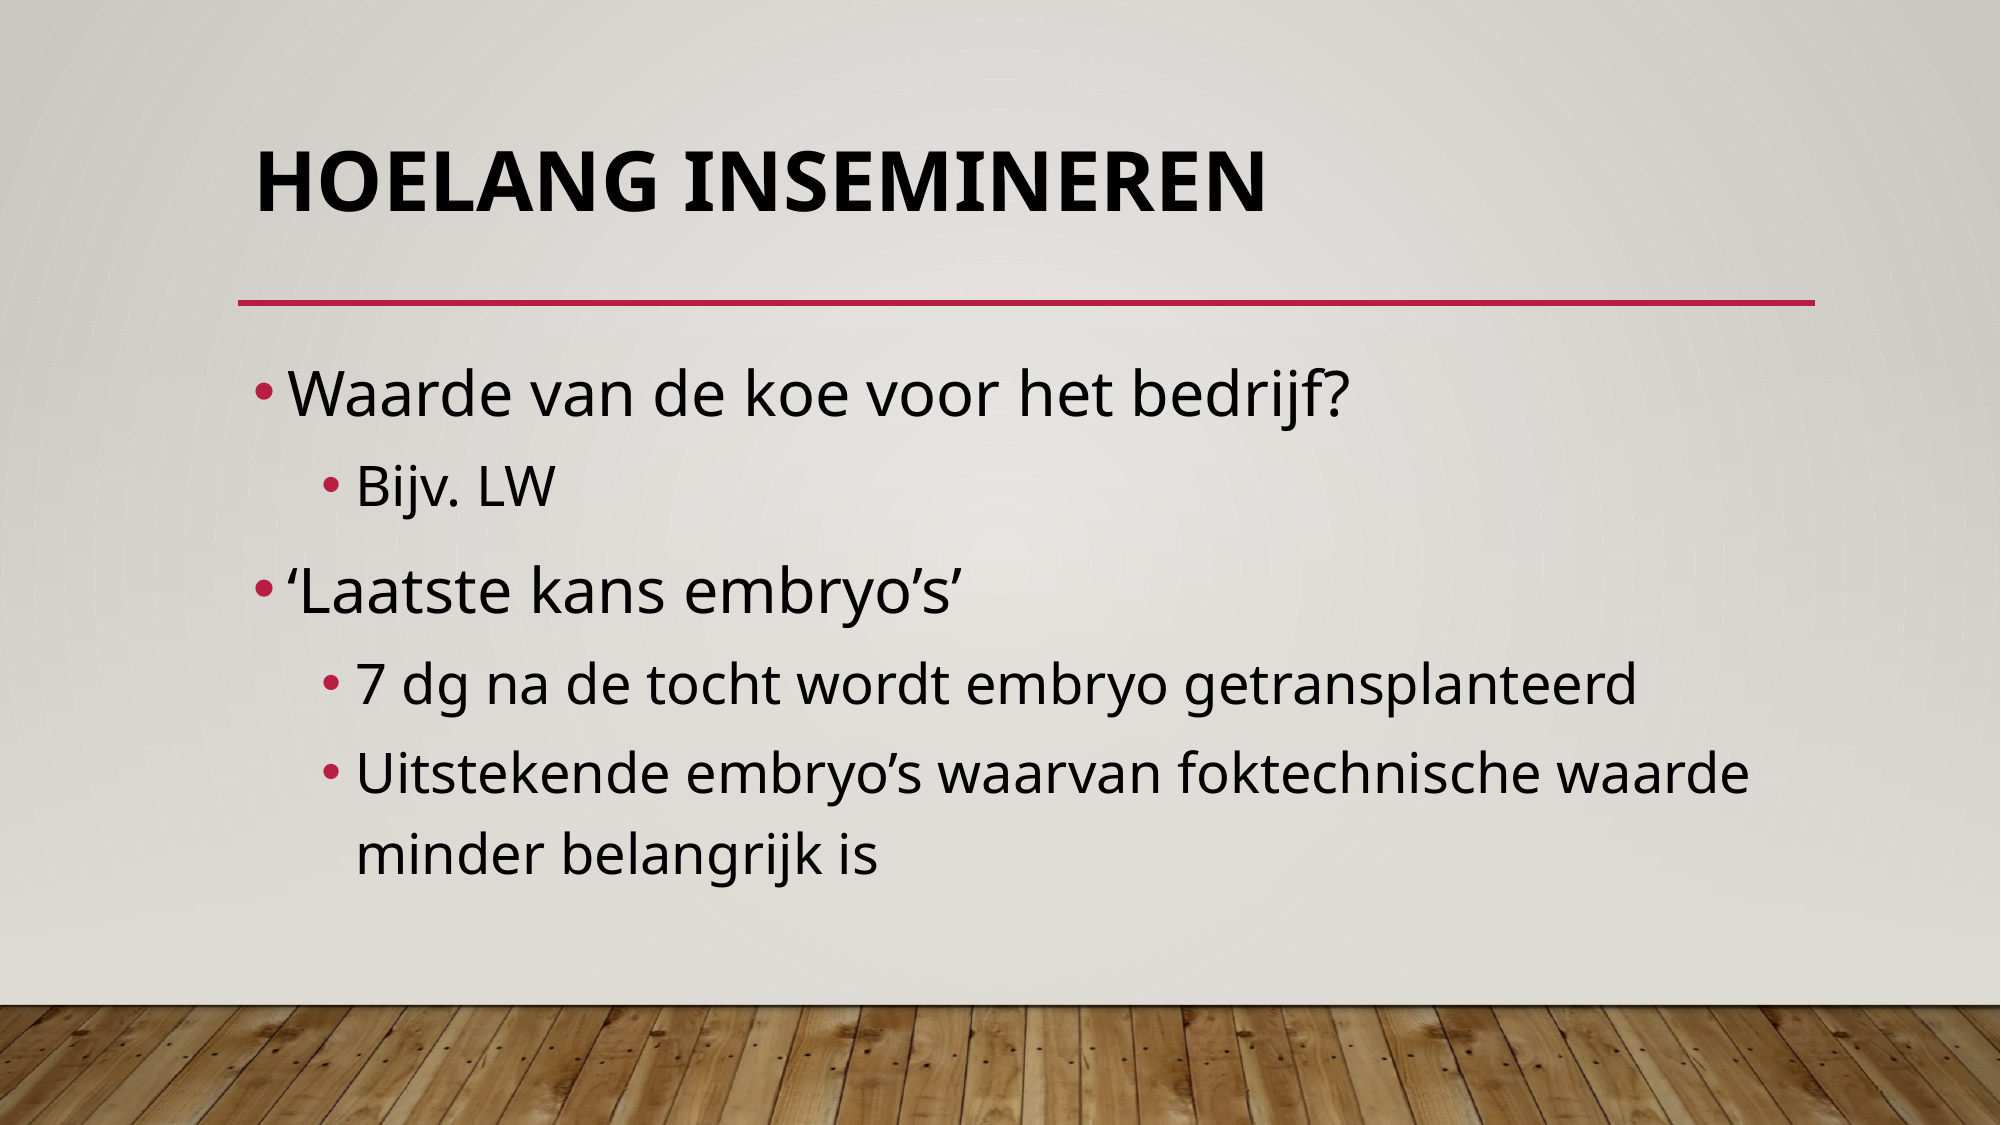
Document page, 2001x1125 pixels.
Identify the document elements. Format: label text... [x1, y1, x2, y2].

picture [0, 1005, 2000, 1125]
list Waarde van de koe voor het bedrijf? Bijv. LW ‘Laatste kans embryo’s’ 7 dg na de tocht wordt embryo getransplanteerd Uitstekende embryo’s waarvan foktechnische waarde minder belangrijk is [238, 330, 1814, 897]
title Hoelang insemineren [238, 131, 1814, 305]
